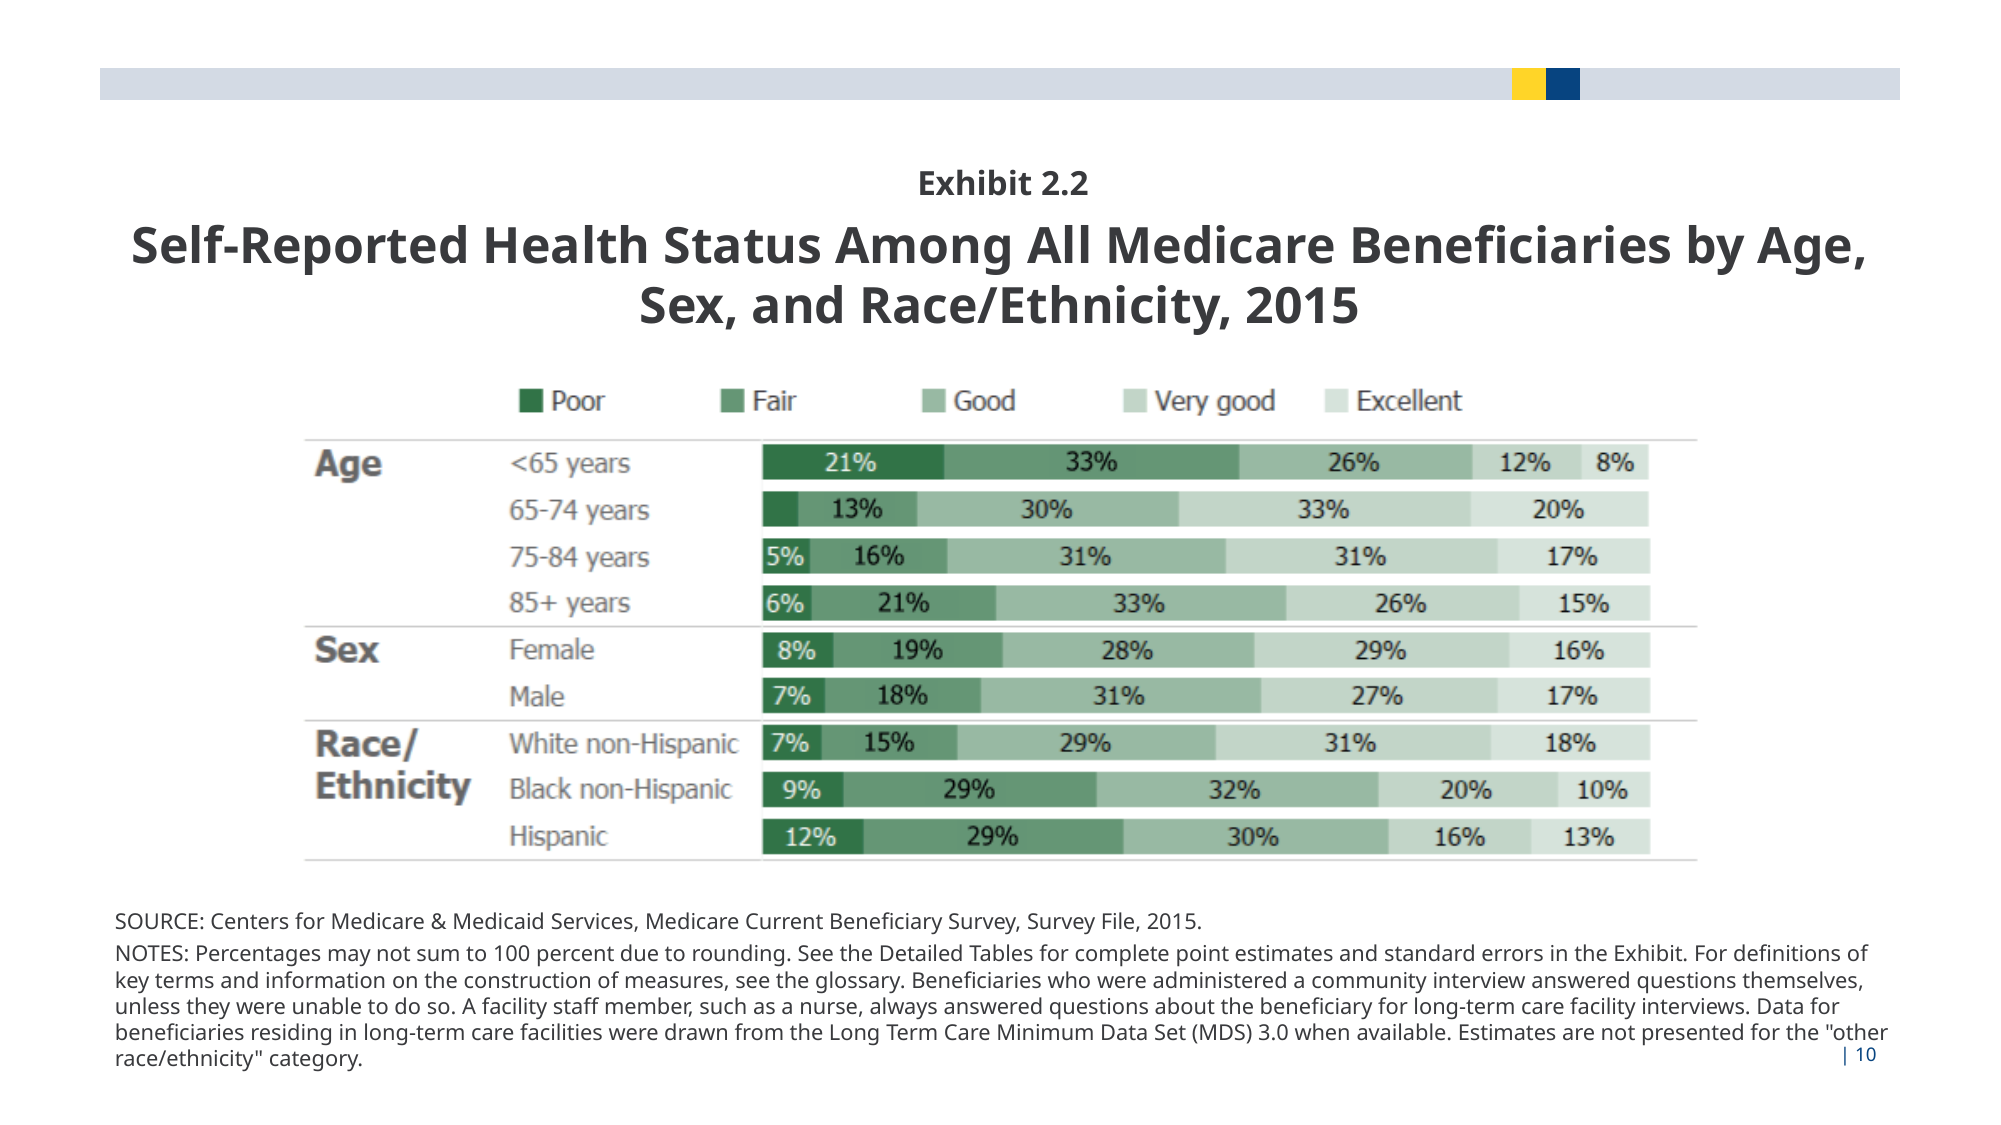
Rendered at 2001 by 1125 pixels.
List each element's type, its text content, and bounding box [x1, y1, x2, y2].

title Exhibit 2.2 [99, 154, 1900, 213]
list Self-Reported Health Status Among All Medicare Beneficiaries by Age, Sex, and Race/Ethnicity, 2015 [99, 213, 1900, 300]
picture [287, 369, 1713, 873]
list SOURCE: Centers for Medicare & Medicaid Services, Medicare Current Beneficiary Survey, Survey File, 2015. NOTES: Percentages may not sum to 100 percent due to rounding. See the Detailed Tables for complete point estimates and standard errors in the Exhibit. For definitions of key terms and information on the construction of measures, see the glossary. Beneficiaries who were administered a community interview answered questions themselves, unless they were unable to do so. A facility staff member, such as a nurse, always answered questions about the beneficiary for long-term care facility interviews. Data for beneficiaries residing in long-term care facilities were drawn from the Long Term Care Minimum Data Set (MDS) 3.0 when available. Estimates are not presented for the "other race/ethnicity" category. [99, 900, 1900, 960]
